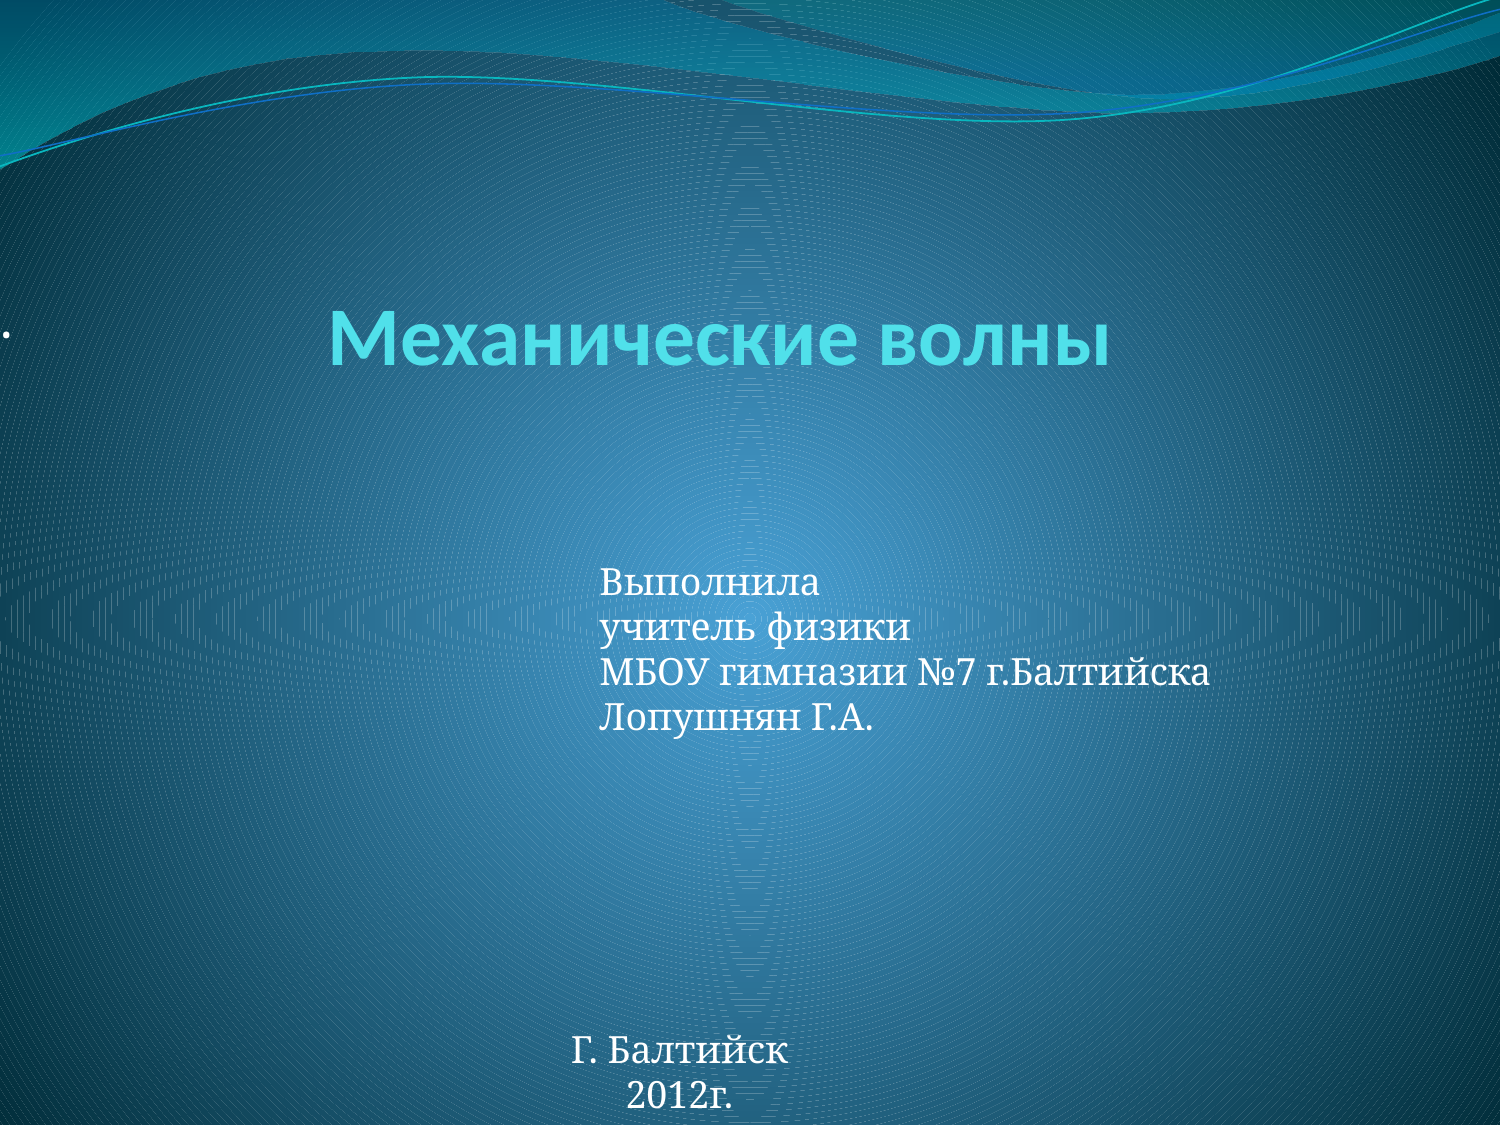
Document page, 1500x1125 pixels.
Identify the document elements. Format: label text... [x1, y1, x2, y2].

text_box Выполнила учитель физики МБОУ гимназии №7 г.Балтийска Лопушнян Г.А. [584, 550, 1306, 746]
text_box Г. Балтийск 2012г. [539, 1018, 821, 1124]
subtitle . [0, 281, 1430, 1125]
title Механические волны [93, 140, 1369, 281]
